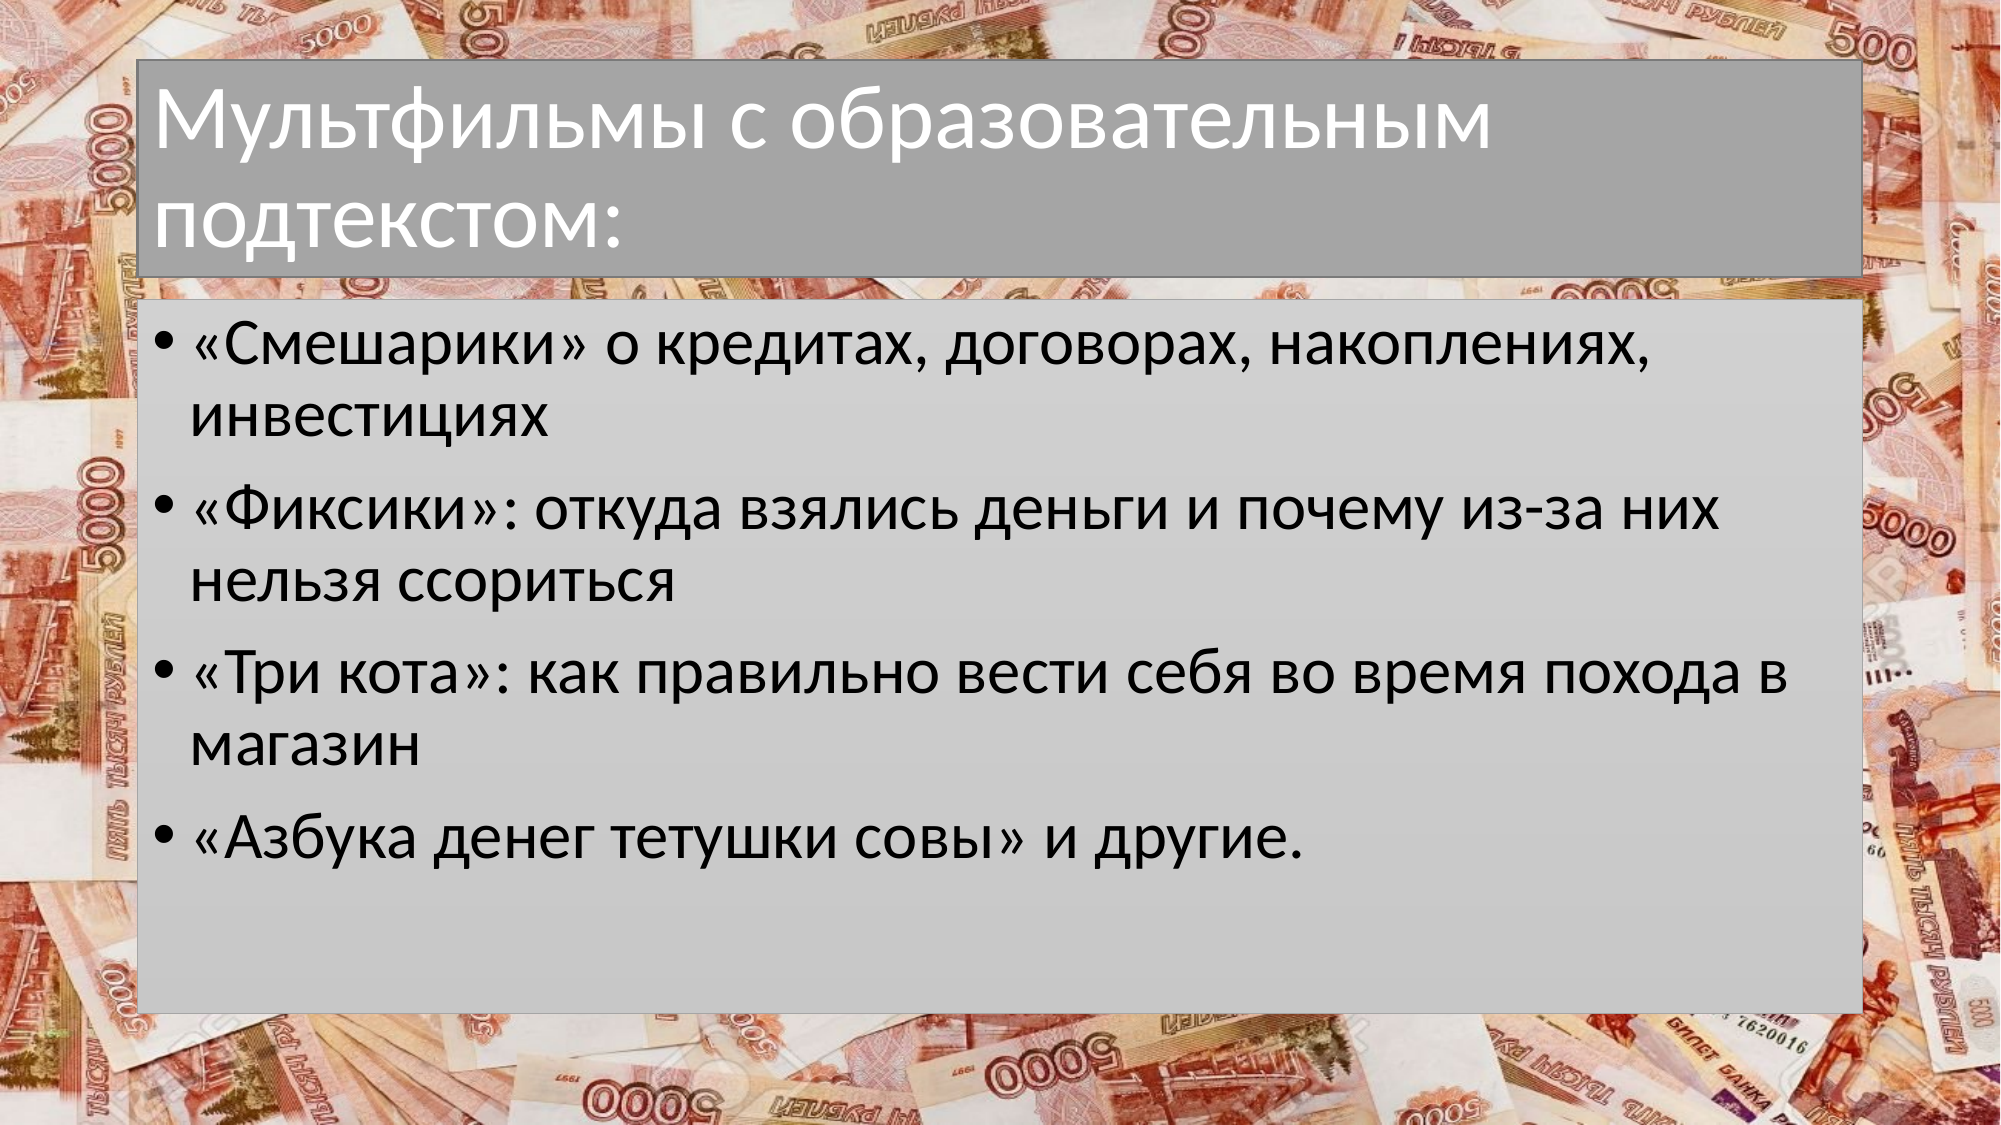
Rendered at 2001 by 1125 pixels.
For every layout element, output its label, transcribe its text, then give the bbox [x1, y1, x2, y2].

picture [0, 0, 2001, 1125]
title Мультфильмы с образовательным подтекстом: [136, 59, 1863, 278]
list «Смешарики» о кредитах, договорах, накоплениях, инвестициях «Фиксики»: откуда взялись деньги и почему из-за них нельзя ссориться «Три кота»: как правильно вести себя во время похода в магазин «Азбука денег тетушки совы» и другие. [137, 299, 1863, 1014]
